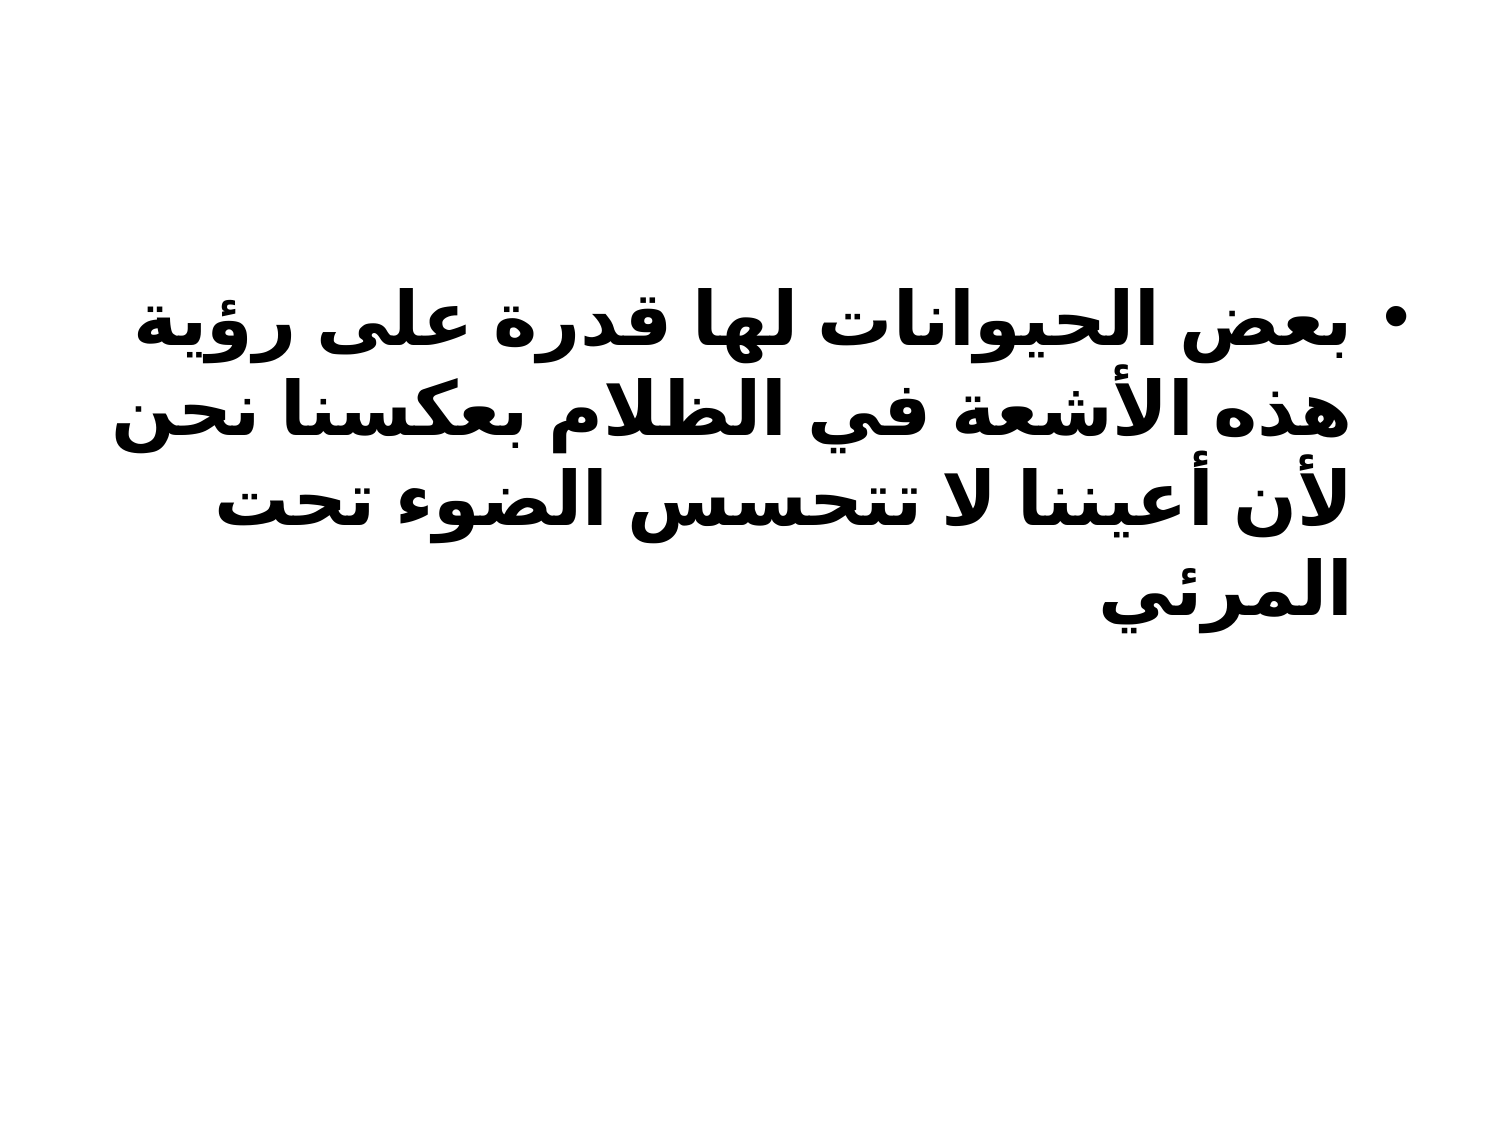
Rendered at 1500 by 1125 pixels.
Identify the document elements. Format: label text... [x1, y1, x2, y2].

list بعض الحيوانات لها قدرة على رؤية هذه الأشعة في الظلام بعكسنا نحن لأن أعيننا لا تتحسس الضوء تحت المرئي [75, 262, 1425, 1005]
